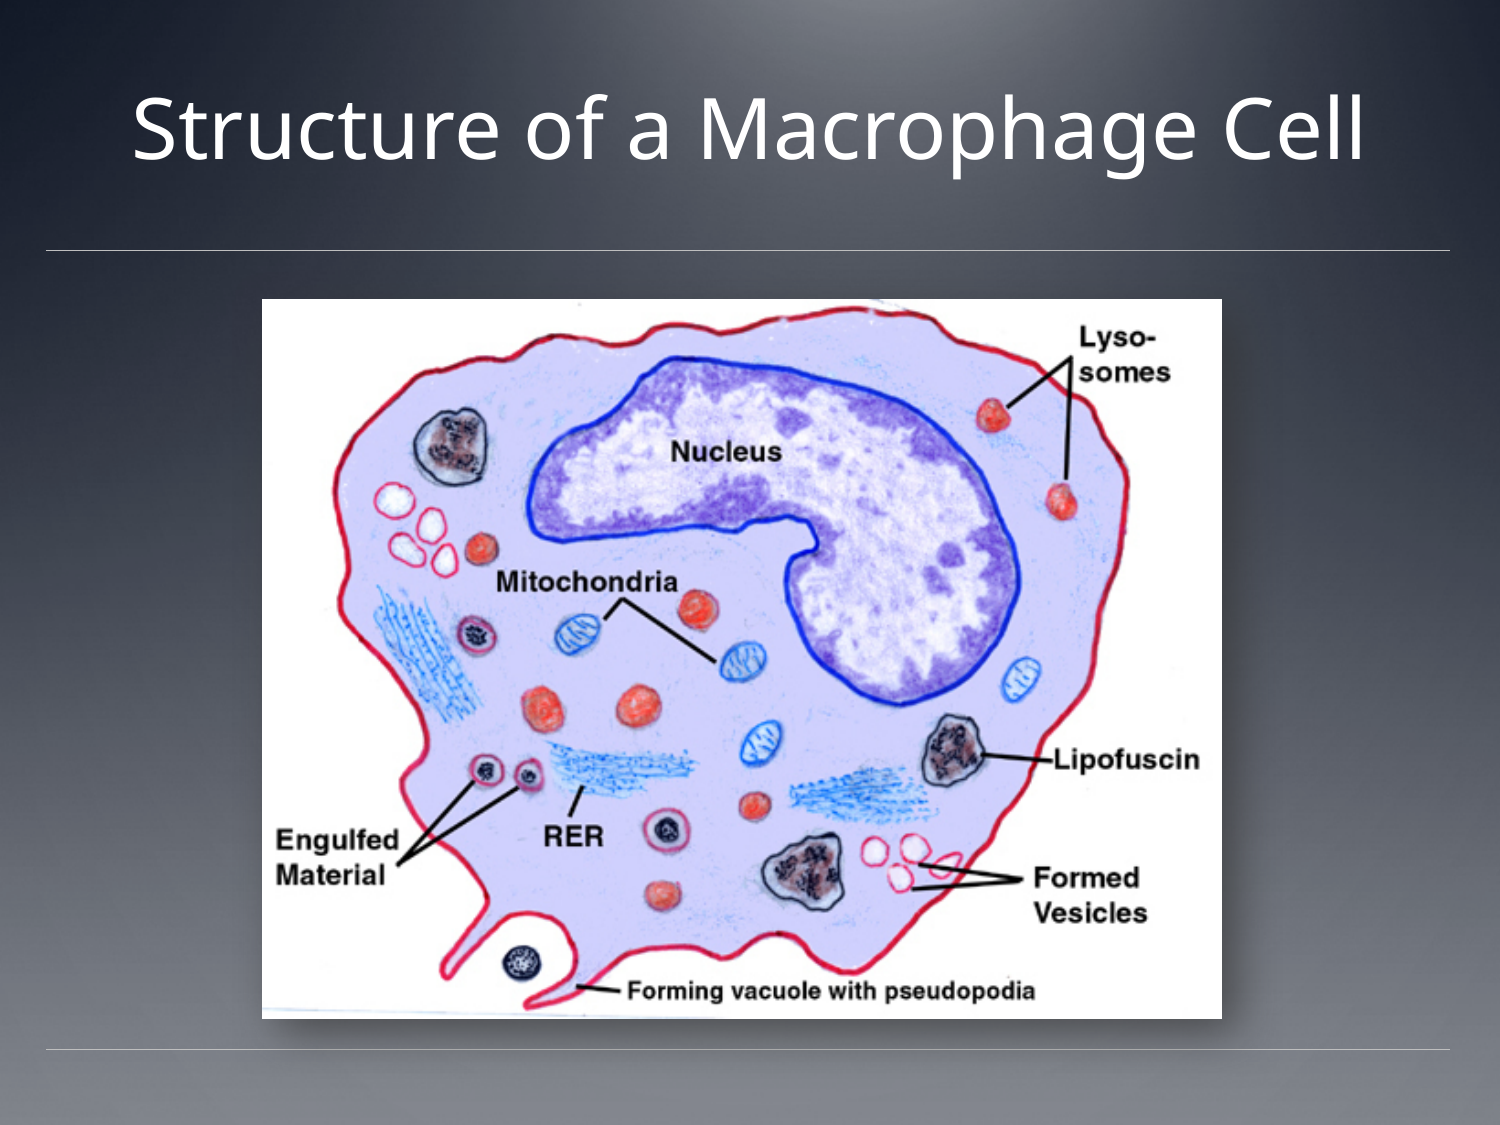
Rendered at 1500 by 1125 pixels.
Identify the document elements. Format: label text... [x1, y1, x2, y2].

picture [260, 297, 1224, 1021]
title Structure of a Macrophage Cell [105, 17, 1394, 233]
